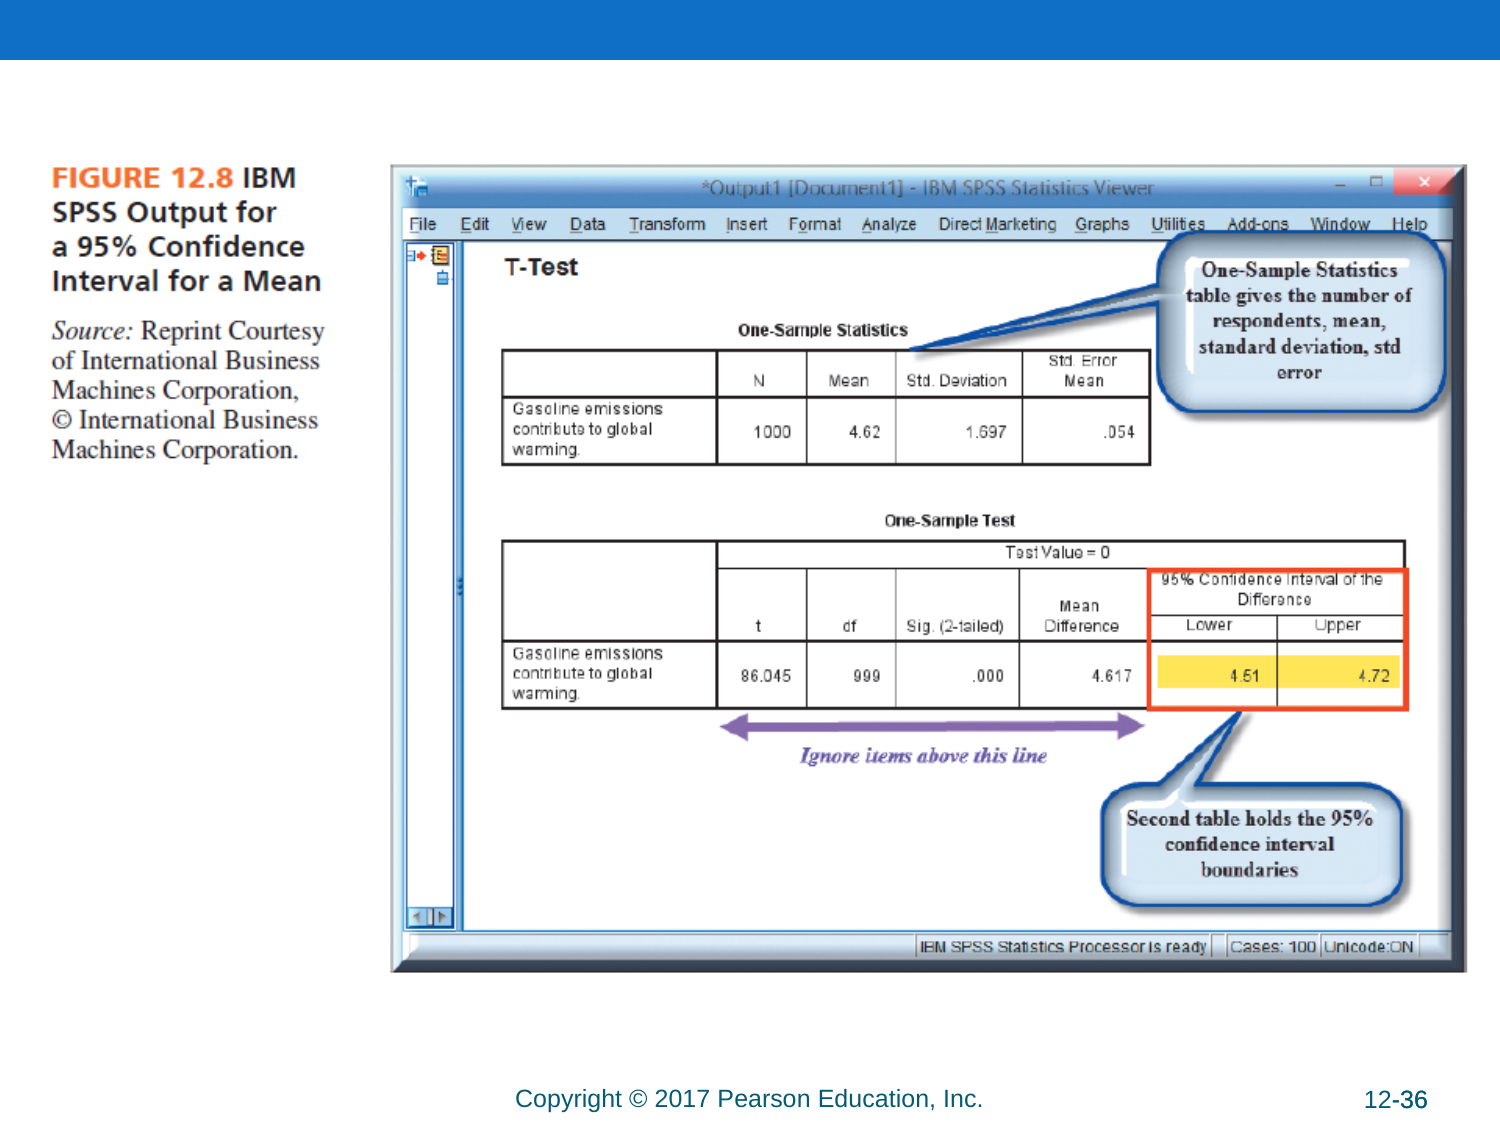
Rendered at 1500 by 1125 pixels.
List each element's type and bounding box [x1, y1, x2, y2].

picture [27, 148, 1473, 976]
picture [641, 1100, 647, 1107]
